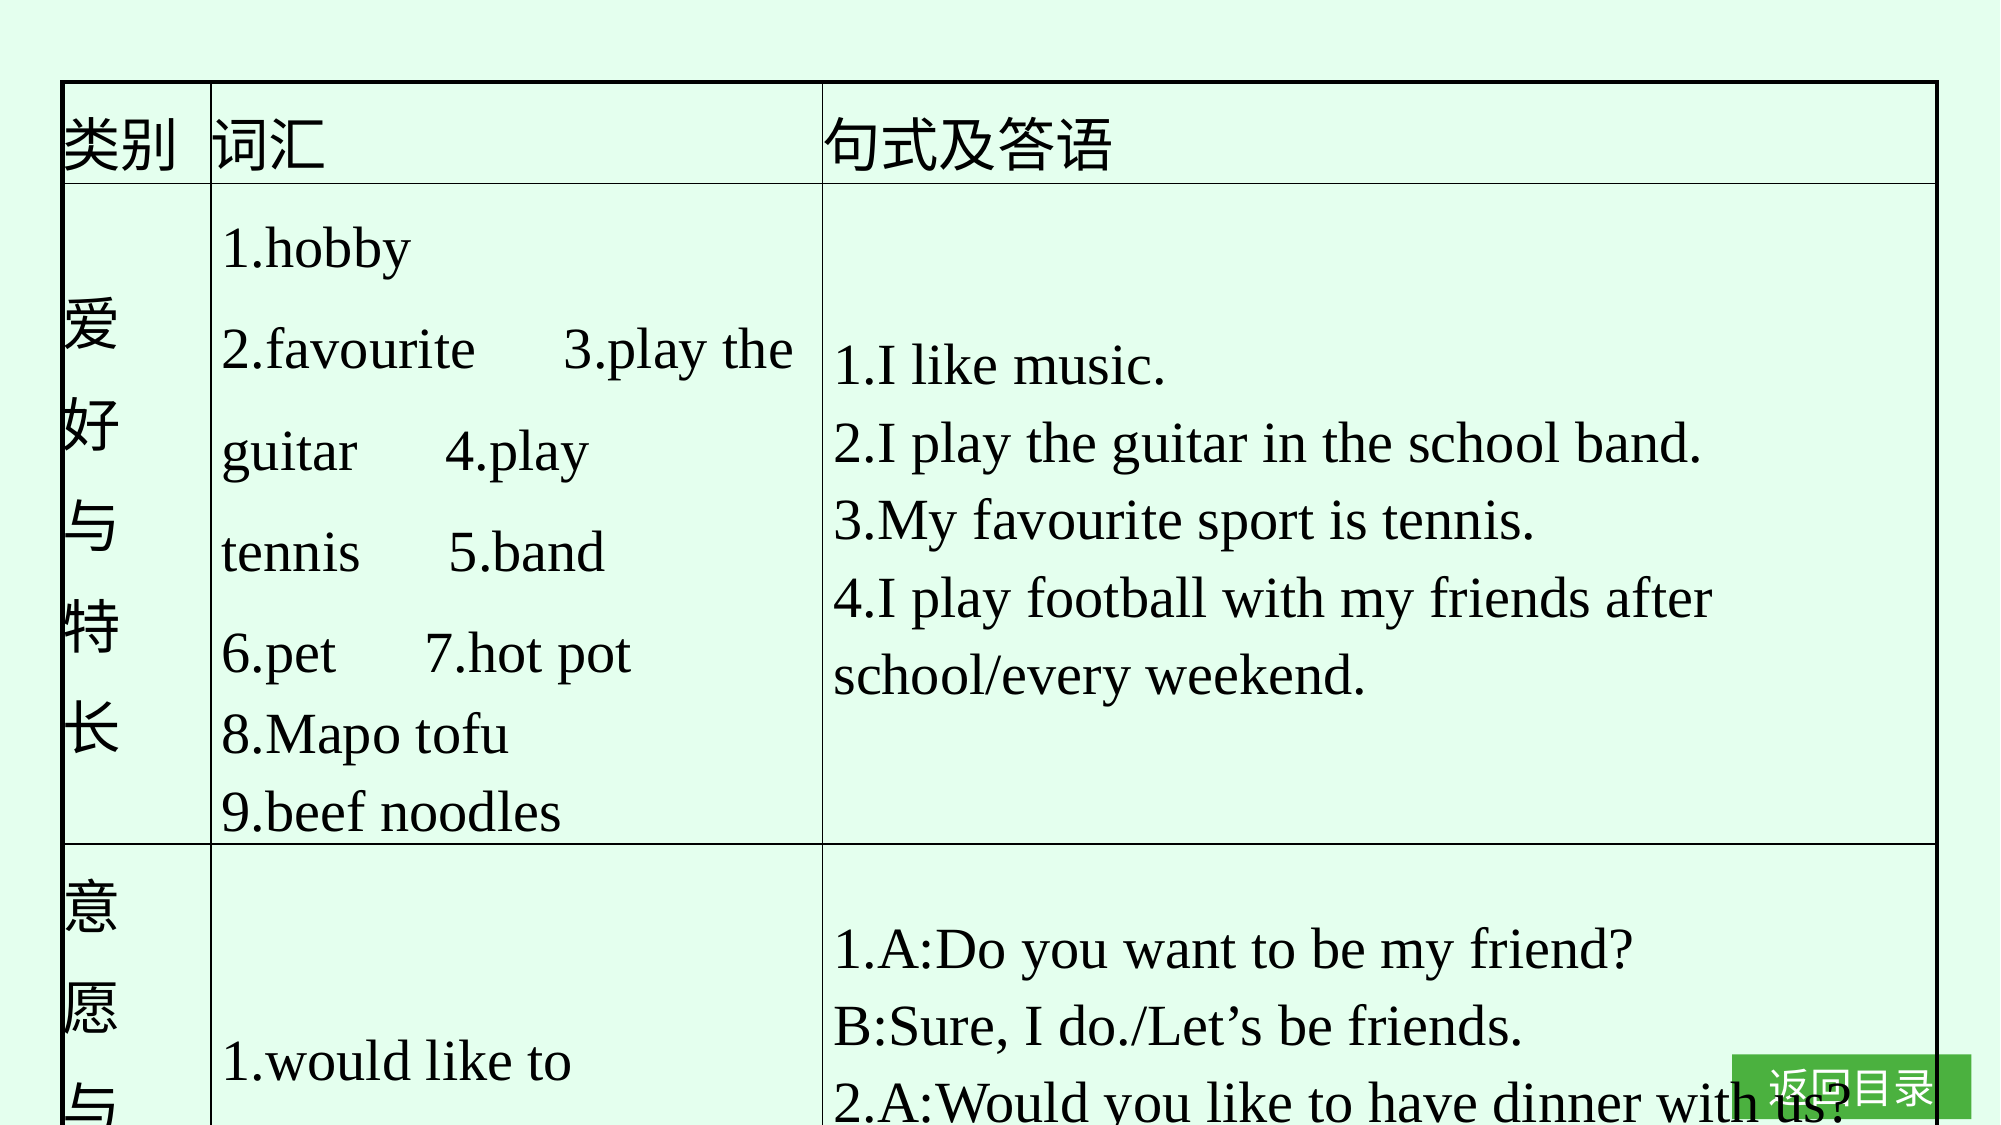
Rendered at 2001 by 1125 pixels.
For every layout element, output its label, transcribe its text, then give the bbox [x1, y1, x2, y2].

table_cell 意 愿 与 邀 请 [65, 845, 210, 1125]
table_header 类别 [65, 84, 210, 183]
table_header 词汇 [212, 84, 822, 183]
table_cell 爱 好 与 特 长 [65, 184, 210, 843]
table_cell 1.would like to 2.want 3.love [212, 845, 822, 1125]
table_cell 1.I like music. 2.I play the guitar in the school band. 3.My favourite sport is tennis. 4.I play football with my friends after school/every weekend. [823, 184, 1935, 843]
table_cell 1.hobby 2.favourite 3.play the guitar 4.play tennis 5.band 6.pet 7.hot pot 8.Mapo tofu 9.beef noodles [212, 184, 822, 843]
table_header 句式及答语 [823, 84, 1935, 183]
table_cell 1.A:Do you want to be my friend? B:Sure, I do./Let’s be friends. 2.A:Would you like to have dinner with us? B:Yes, I’d like to./I’d like to, but I need to do my homework first. [823, 845, 1935, 1125]
